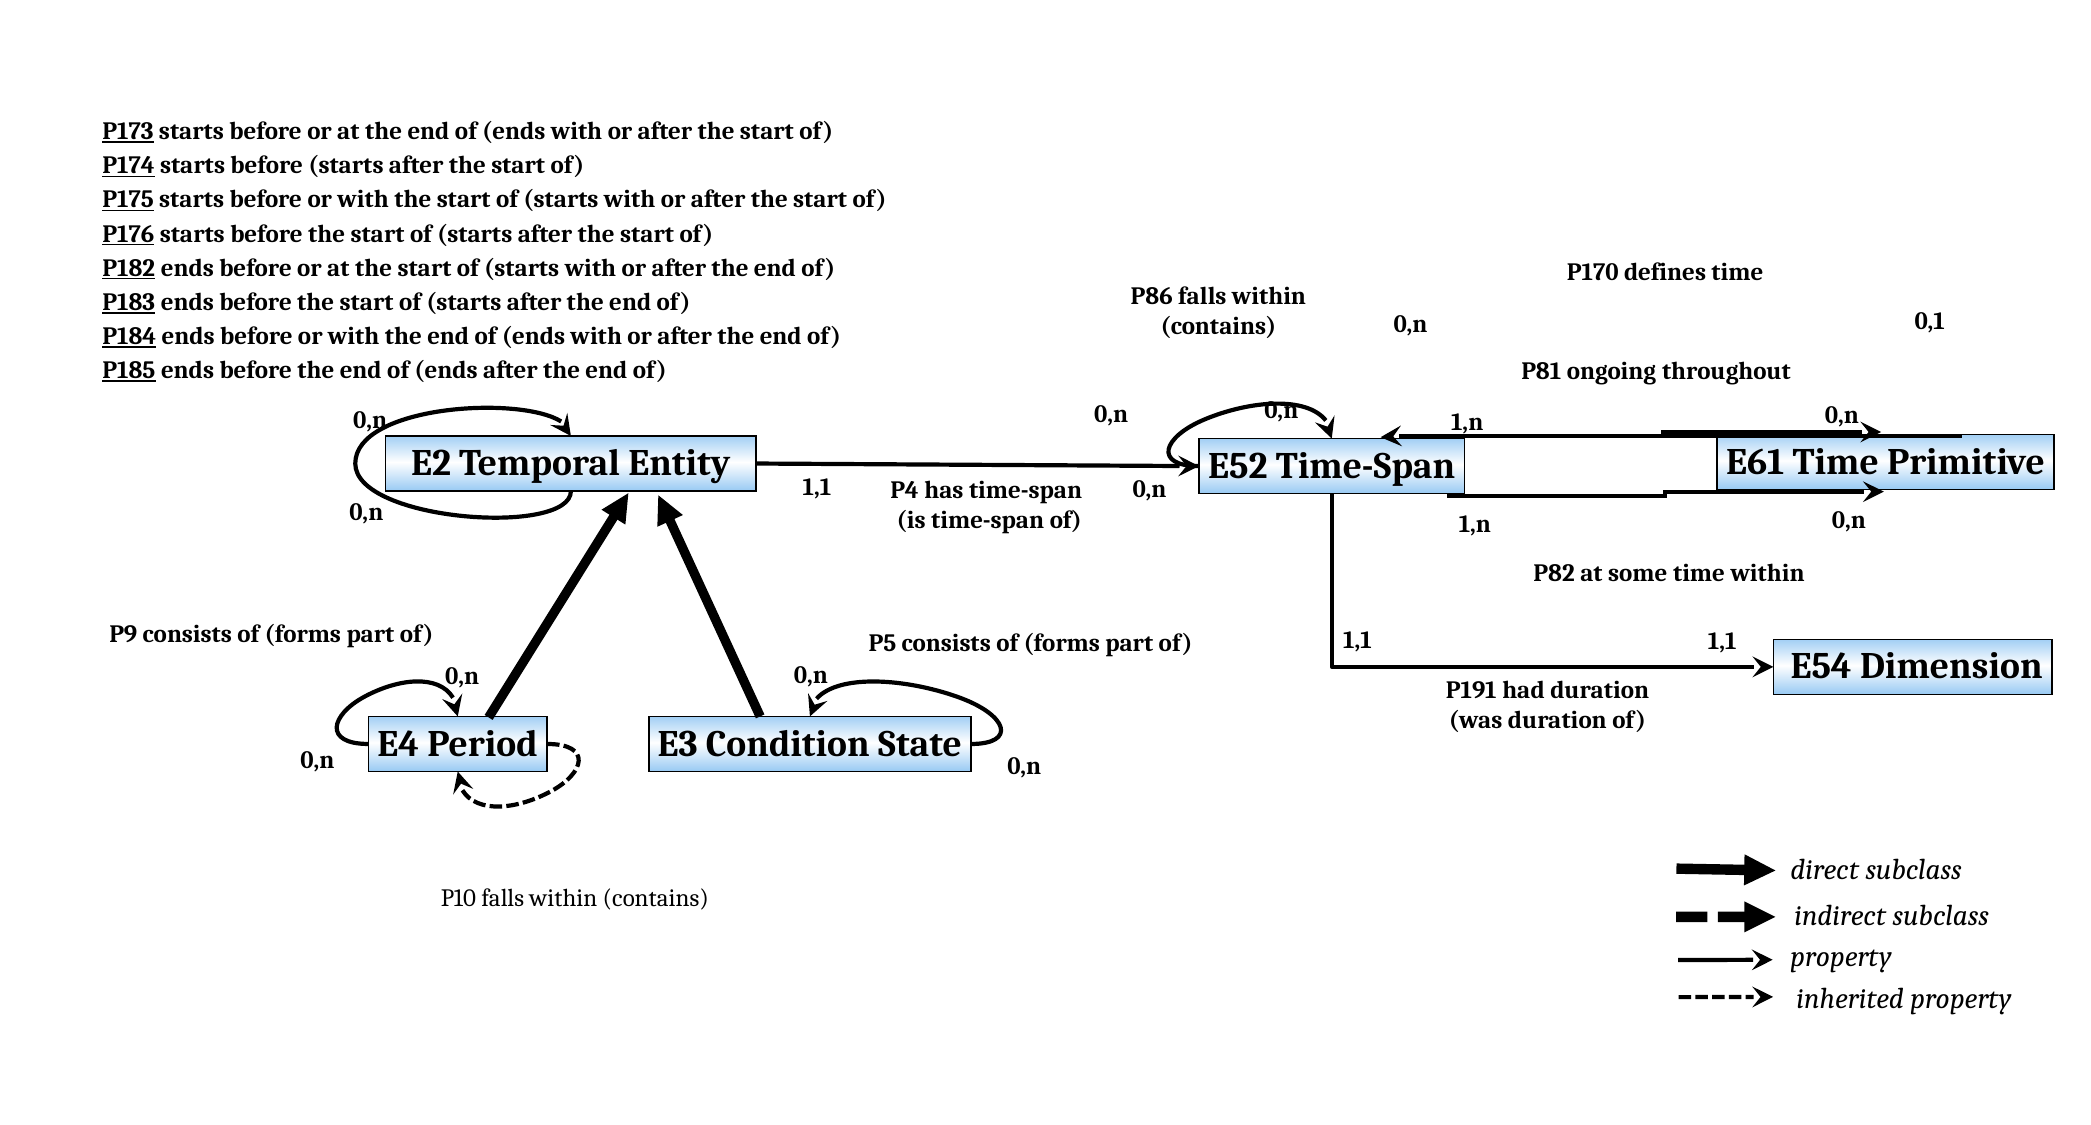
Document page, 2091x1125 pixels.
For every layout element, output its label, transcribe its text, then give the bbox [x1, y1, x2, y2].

text_box 0,1 [1899, 297, 1982, 342]
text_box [457, 744, 554, 773]
text_box 0,n [285, 735, 367, 781]
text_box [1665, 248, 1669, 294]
text_box E3 Condition State [648, 716, 972, 772]
text_box P81 ongoing throughout [1506, 346, 1660, 392]
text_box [809, 716, 979, 745]
text_box 0,n [1079, 390, 1161, 435]
text_box inherited property [1781, 971, 2027, 1022]
text_box E2 Temporal Entity [385, 435, 757, 492]
text_box 1,n [1436, 398, 1518, 434]
text_box 1,1 [1763, 617, 1775, 663]
text_box E61 Time Primitive [1717, 434, 2054, 490]
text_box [1672, 495, 1763, 668]
text_box property [1775, 930, 1907, 981]
text_box [1340, 437, 1422, 483]
text_box P82 at some time within [1763, 548, 1820, 594]
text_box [1663, 275, 1668, 495]
text_box 0,n [1817, 495, 1894, 541]
text_box P173 starts before or at the end of (ends with or after the start of) P174 starts before (starts after the start of) P175 starts before or with the start of (starts with or after the start of) P176 starts before the start of (starts after the start of) P182 ends before or at the start of (starts with or after the end of) P183 ends before the start of (starts after the end of) P184 ends before or with the end of (ends with or after the end of) P185 ends before the end of (ends after the end of) [87, 103, 903, 391]
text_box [1331, 495, 1669, 668]
text_box 0,n [1117, 468, 1200, 511]
text_box [488, 493, 629, 718]
text_box P81 ongoing throughout [1672, 346, 1812, 392]
text_box P170 defines time [1552, 248, 1660, 294]
text_box direct subclass [1775, 843, 1977, 894]
text_box 0,n [430, 651, 512, 697]
text_box 0,n [1810, 391, 1901, 434]
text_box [1663, 668, 1668, 713]
text_box [657, 495, 761, 717]
text_box E54 Dimension [1773, 639, 2052, 695]
text_box [1758, 910, 1776, 924]
text_box 0,n [779, 651, 865, 696]
text_box [1676, 864, 1775, 877]
text_box E4 Period [458, 716, 547, 744]
text_box P170 defines time [1672, 248, 1779, 294]
text_box indirect subclass [1779, 888, 2005, 939]
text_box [1187, 438, 1332, 468]
text_box 0,n [1249, 386, 1331, 432]
text_box 0,n [334, 488, 416, 533]
text_box P9 consists of (forms part of) [94, 610, 450, 656]
text_box 0,n [992, 741, 1074, 787]
text_box 0,n [338, 395, 420, 441]
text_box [1660, 215, 1665, 495]
text_box P10 falls within (contains) [348, 873, 802, 919]
text_box P5 consists of (forms part of) [853, 619, 1209, 664]
text_box P191 had duration (was duration of) [1430, 669, 1665, 742]
text_box E52 Time-Span [1199, 438, 1465, 494]
text_box E4 Period [368, 745, 457, 772]
text_box 1,1 [787, 468, 870, 508]
text_box 0,n [1378, 300, 1460, 346]
text_box P86 falls within (contains) [1115, 272, 1322, 348]
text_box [762, 463, 1187, 468]
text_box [361, 716, 458, 745]
text_box P4 has time-span (is time-span of) [875, 468, 1103, 541]
text_box 1,n [1465, 438, 1518, 443]
